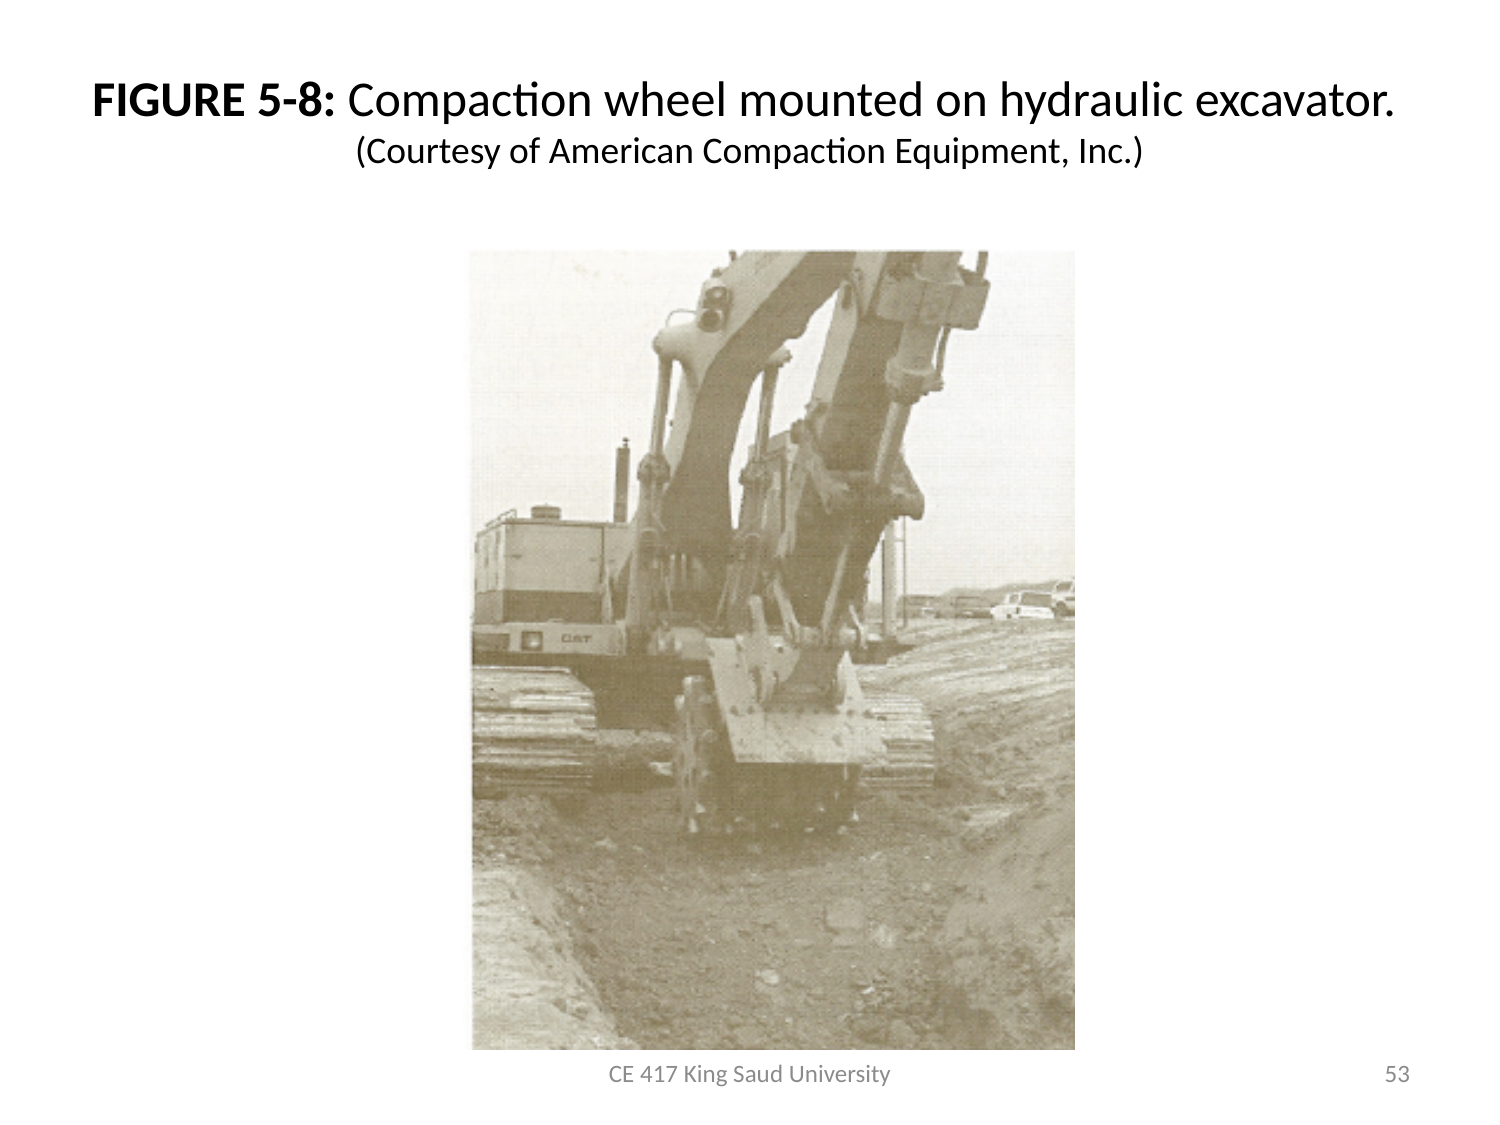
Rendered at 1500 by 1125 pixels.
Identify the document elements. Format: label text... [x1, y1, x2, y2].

slide_number 53 [1074, 1042, 1425, 1103]
picture [462, 249, 1076, 1051]
footer CE 417 King Saud University [512, 1060, 988, 1103]
title FIGURE 5-8: Compaction wheel mounted on hydraulic excavator. (Courtesy of American Compaction Equipment, Inc.) [75, 24, 1425, 213]
